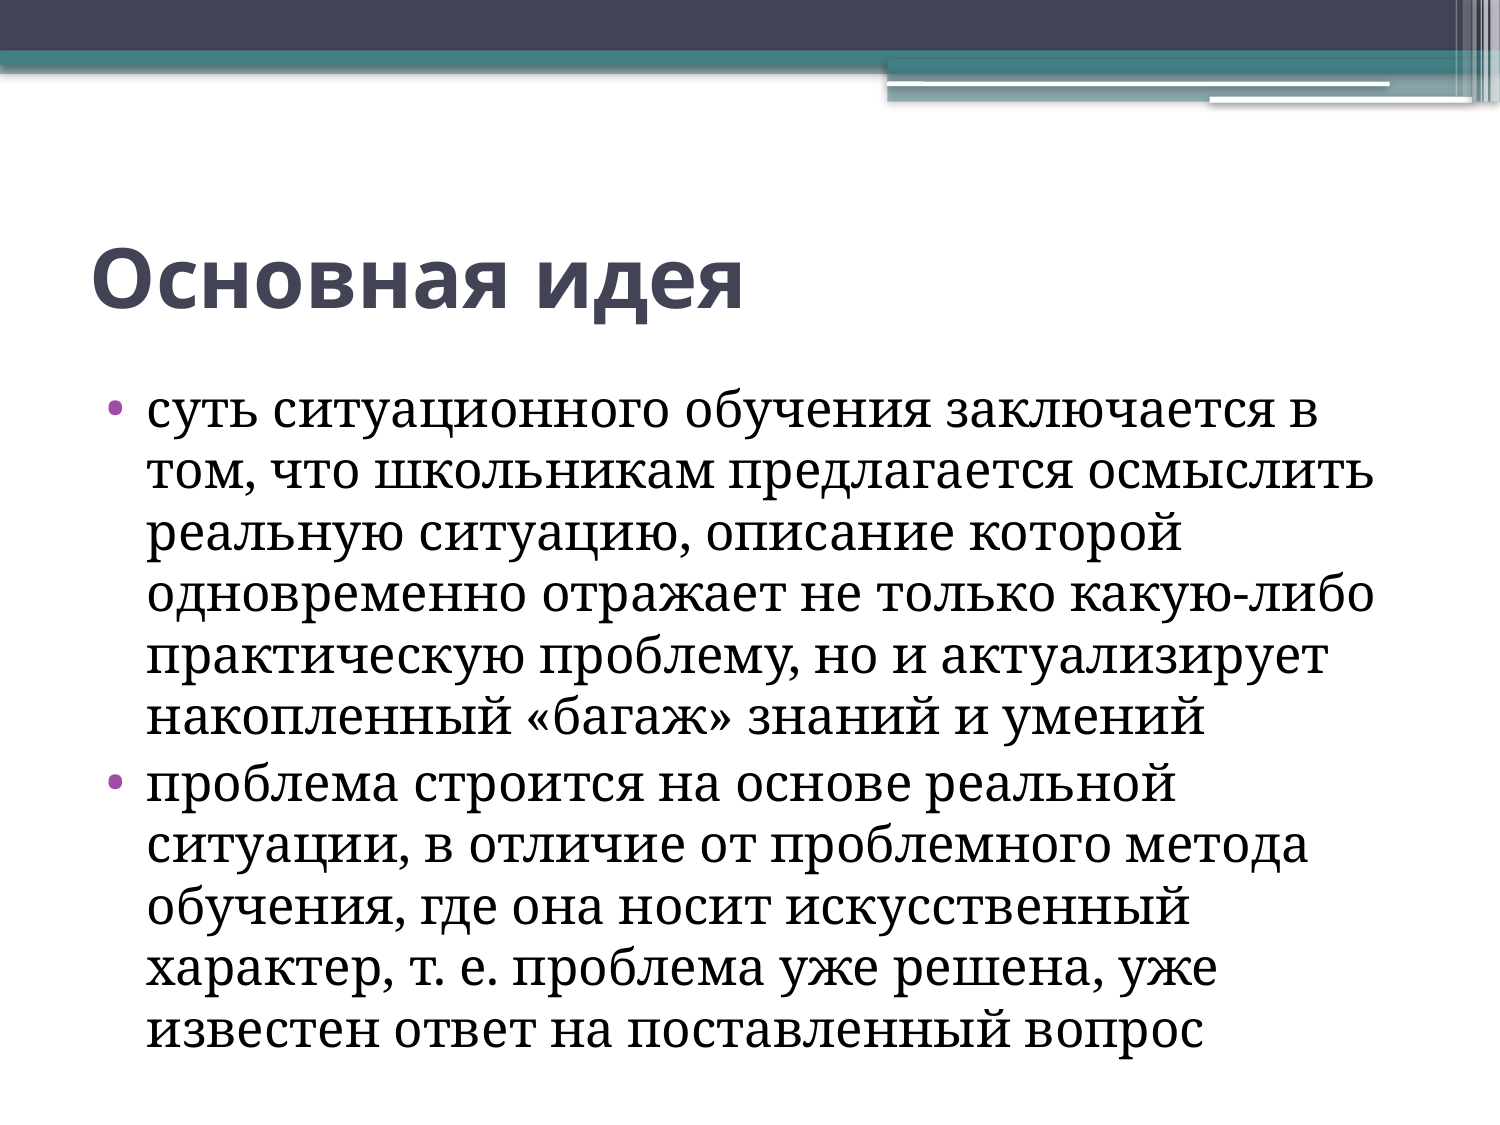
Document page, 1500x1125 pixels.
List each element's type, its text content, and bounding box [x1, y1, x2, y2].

title Основная идея [75, 187, 1425, 363]
list суть ситуационного обучения заключается в том, что школьникам предлагается осмыслить реальную ситуацию, описание которой одновременно отражает не только какую-либо практическую проблему, но и актуализирует накопленный «багаж» знаний и умений проблема строится на основе реальной ситуации, в отличие от проблемного метода обучения, где она носит искусственный характер, т. е. проблема уже решена, уже известен ответ на поставленный вопрос [75, 368, 1425, 1079]
